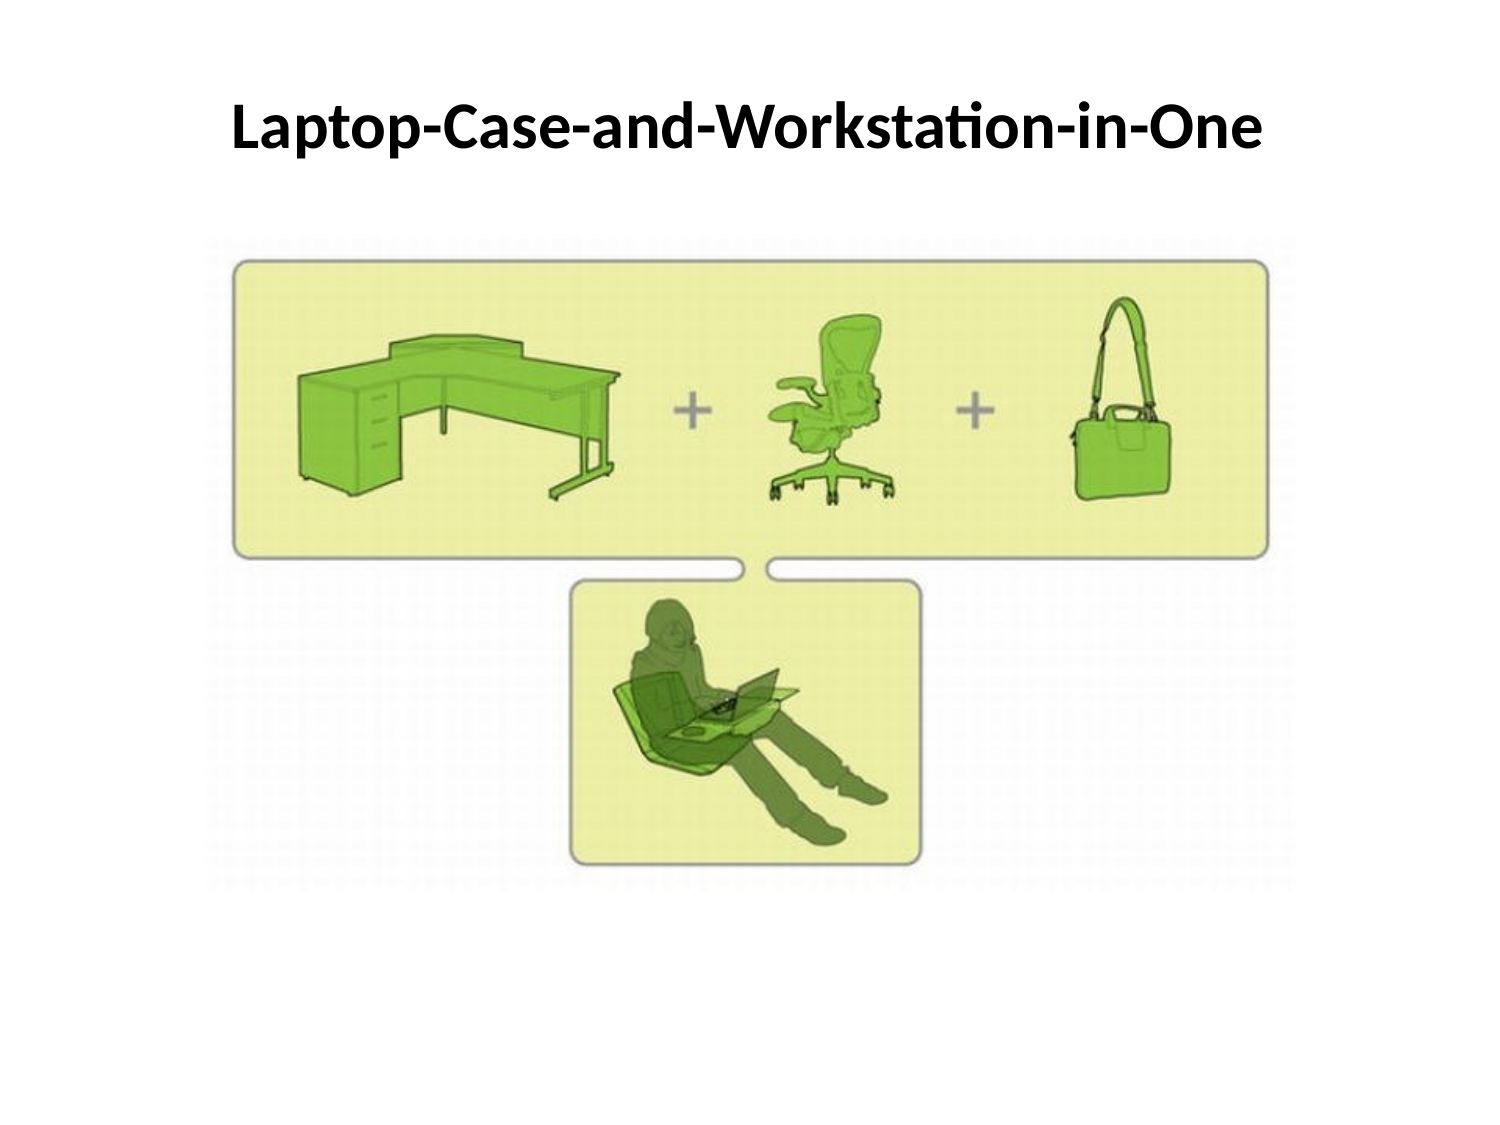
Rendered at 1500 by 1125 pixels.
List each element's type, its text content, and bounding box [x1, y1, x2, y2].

picture [202, 234, 1298, 891]
text_box Laptop-Case-and-Workstation-in-One [217, 74, 1280, 170]
